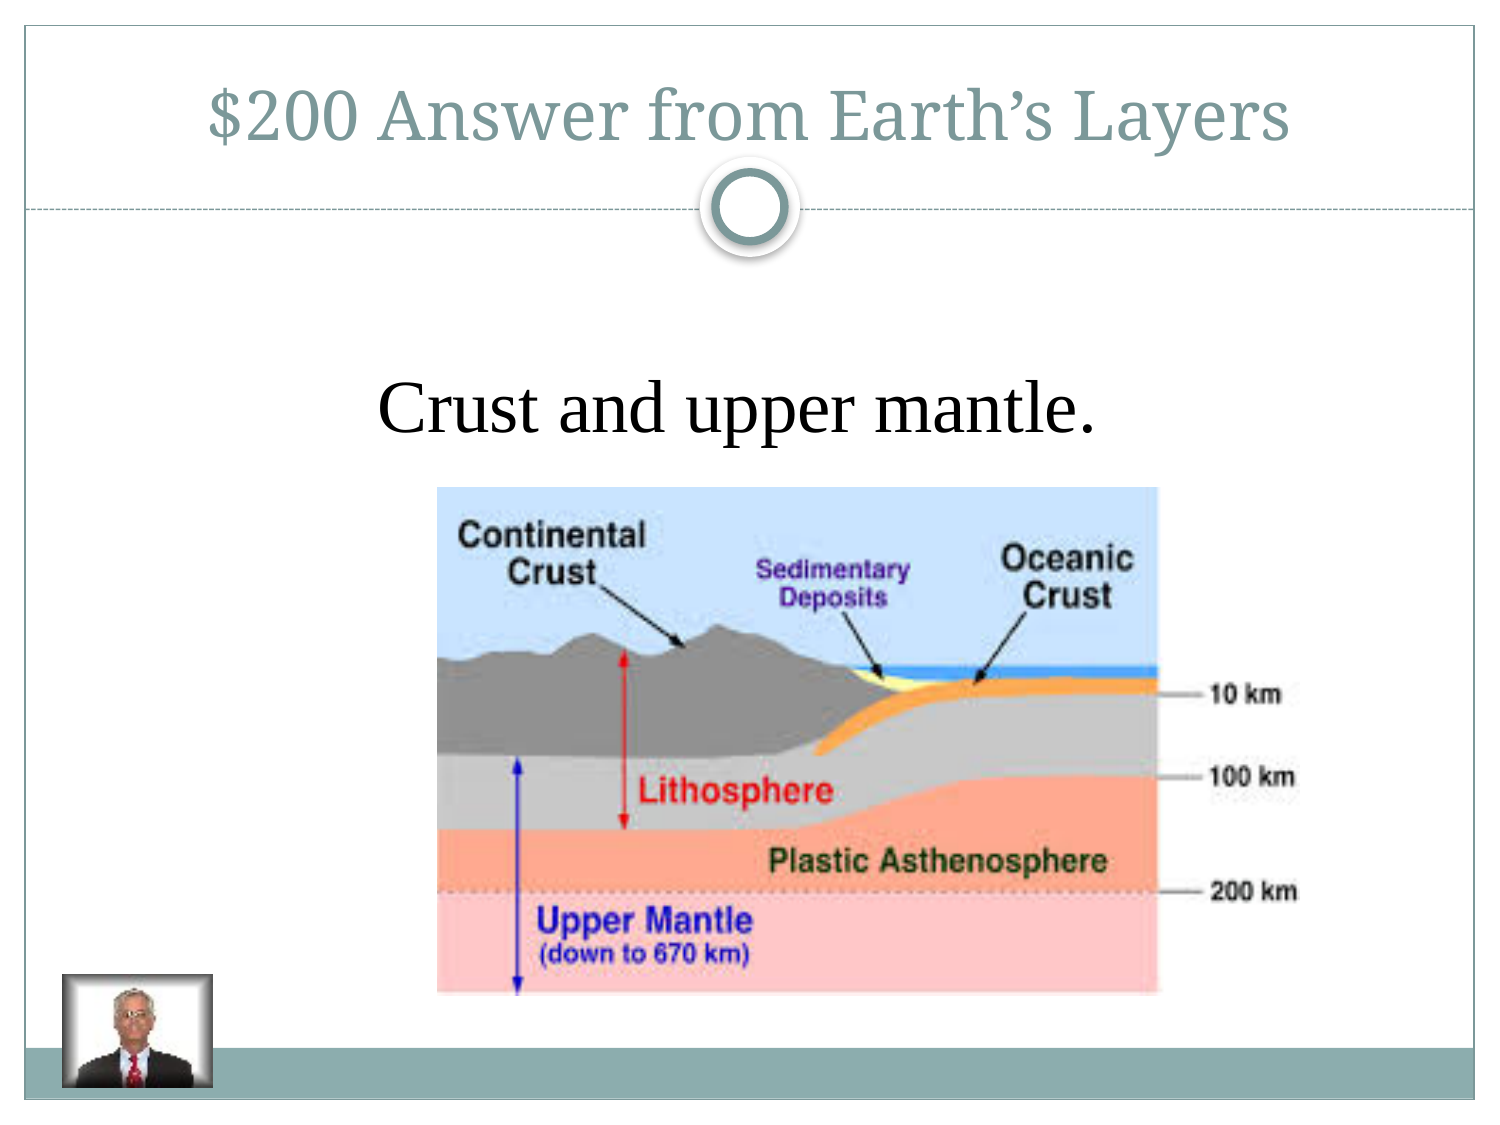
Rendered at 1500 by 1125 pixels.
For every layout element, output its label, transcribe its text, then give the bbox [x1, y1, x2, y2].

text_box Crust and upper mantle. [362, 349, 1124, 455]
picture [437, 487, 1301, 996]
title $200 Answer from Earth’s Layers [49, 37, 1450, 162]
picture [62, 974, 213, 1088]
